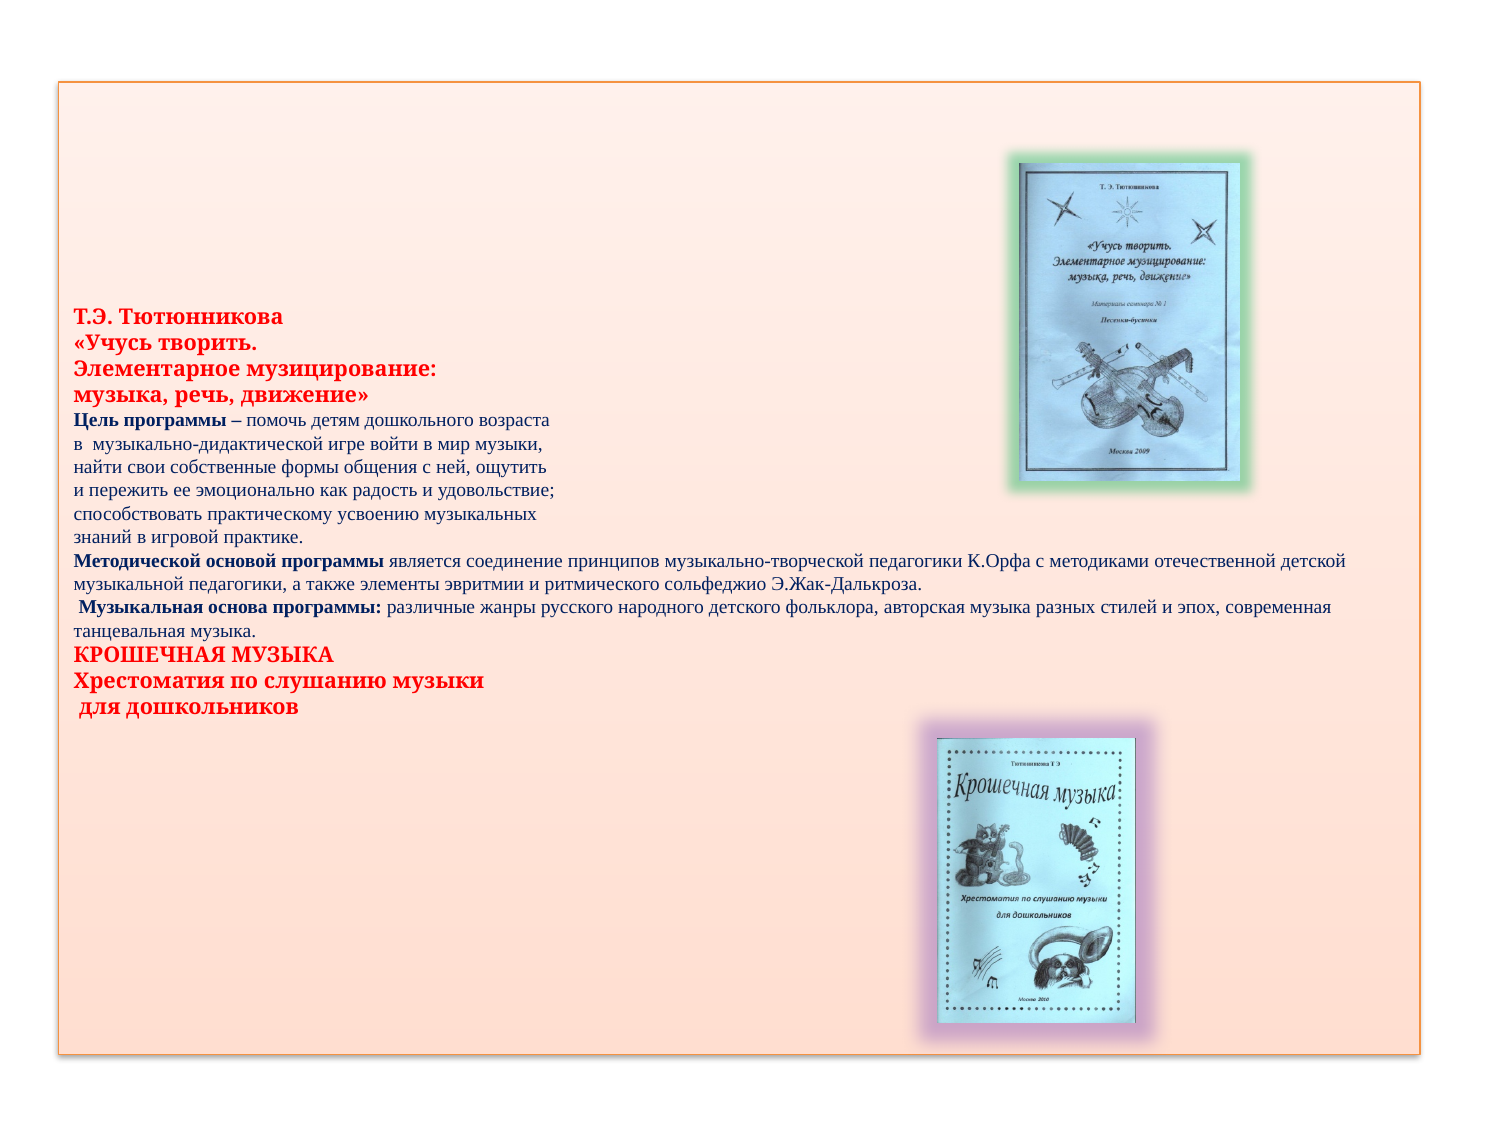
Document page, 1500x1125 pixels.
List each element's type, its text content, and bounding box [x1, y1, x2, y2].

title Т.Э. Тютюнникова «Учусь творить. Элементарное музицирование: музыка, речь, движение» Цель программы – помочь детям дошкольного возраста в музыкально-дидактической игре войти в мир музыки, найти свои собственные формы общения с ней, ощутить и пережить ее эмоционально как радость и удовольствие; способствовать практическому усвоению музыкальных знаний в игровой практике. Методической основой программы является соединение принципов музыкально-творческой педагогики К.Орфа с методиками отечественной детской музыкальной педагогики, а также элементы эвритмии и ритмического сольфеджио Э.Жак-Далькроза. Музыкальная основа программы: различные жанры русского народного детского фольклора, авторская музыка разных стилей и эпох, современная танцевальная музыка. КРОШЕЧНАЯ МУЗЫКА Хрестоматия по слушанию музыки для дошкольников [58, 81, 1421, 1055]
picture [937, 737, 1137, 1023]
picture [1019, 163, 1240, 481]
